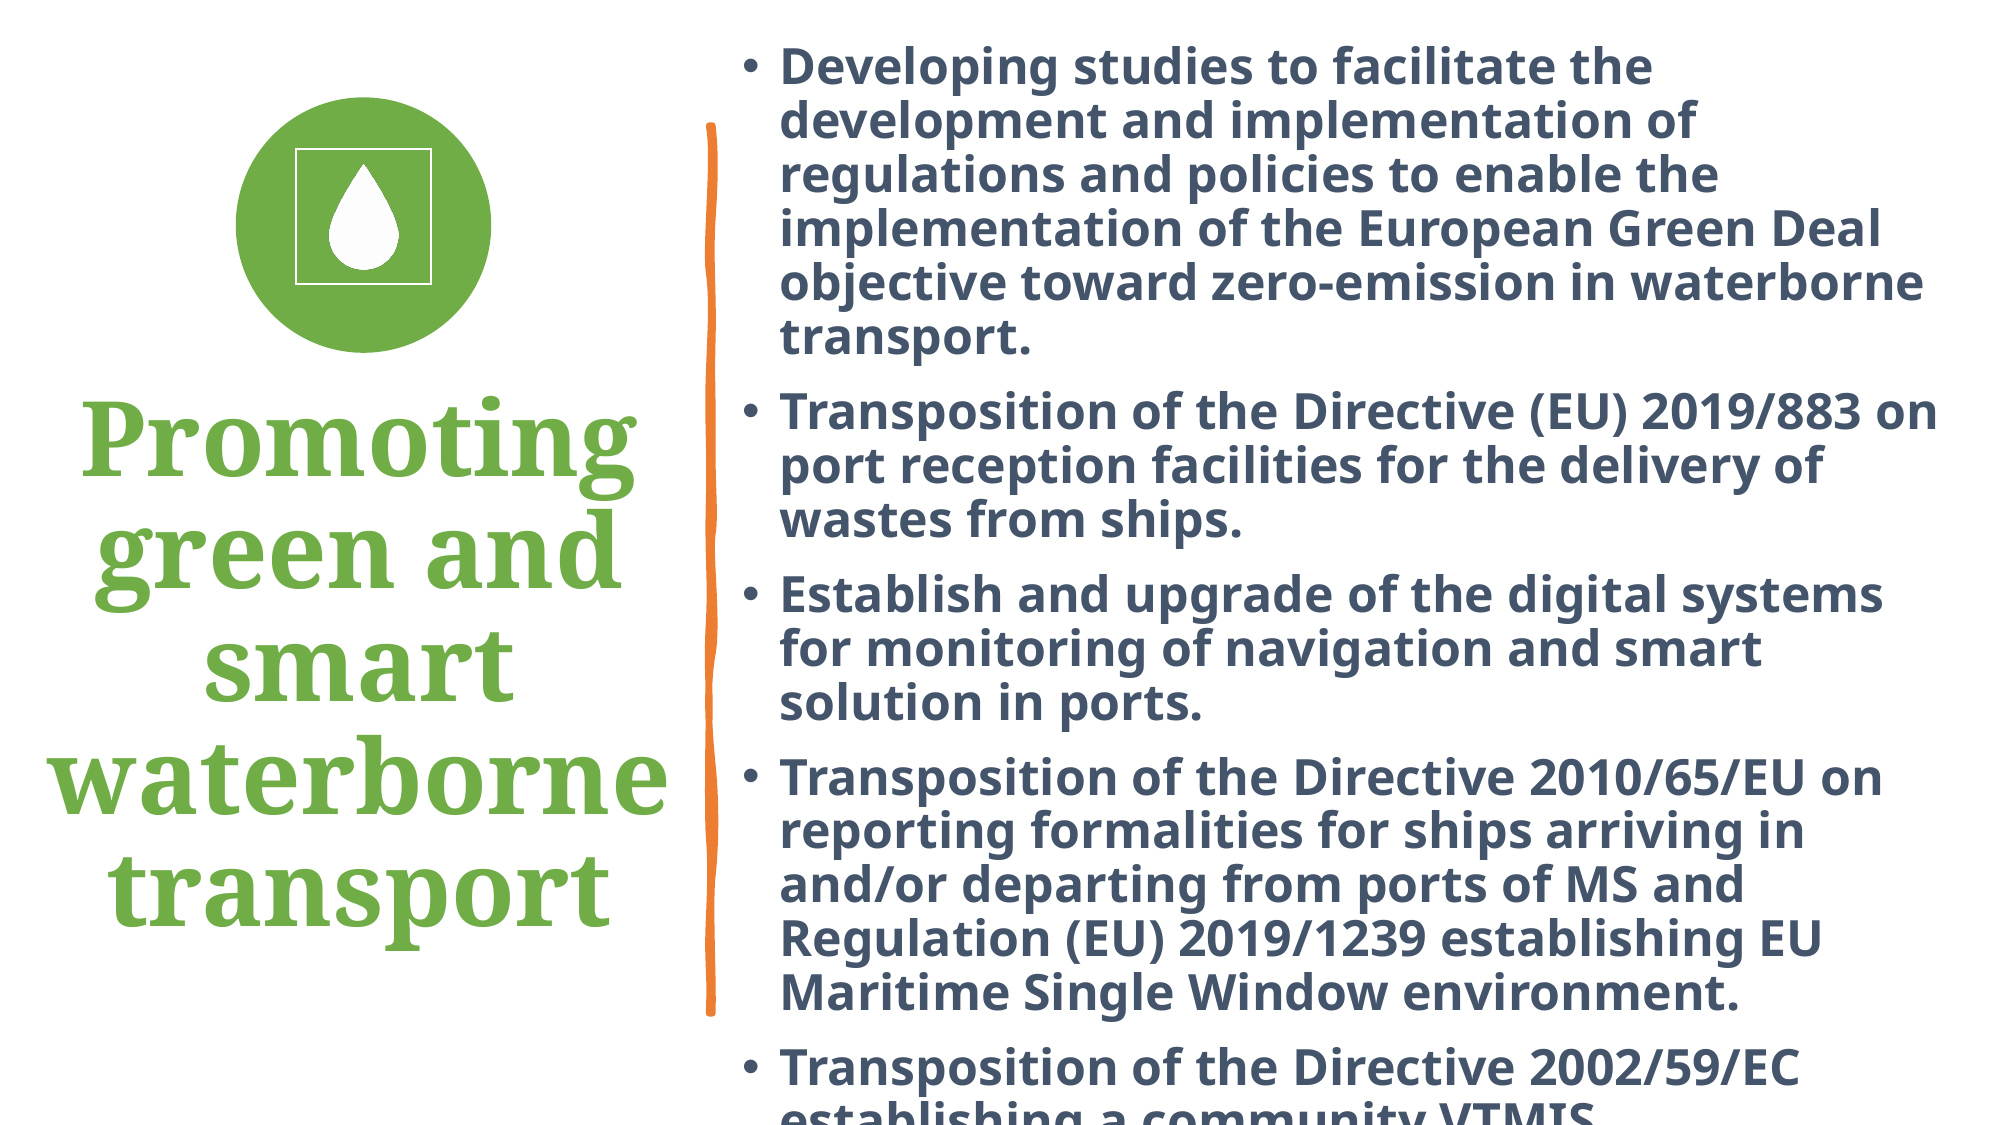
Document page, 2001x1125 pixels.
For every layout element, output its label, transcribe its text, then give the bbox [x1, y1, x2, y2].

text_box [0, 0, 2000, 1125]
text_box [235, 97, 492, 353]
title Promoting green and smart waterborne transport [24, 97, 695, 1014]
text_box [707, 124, 716, 1015]
list Developing studies to facilitate the development and implementation of regulations and policies to enable the implementation of the European Green Deal objective toward zero-emission in waterborne transport. Transposition of the Directive (EU) 2019/883 on port reception facilities for the delivery of wastes from ships. Establish and upgrade of the digital systems for monitoring of navigation and smart solution in ports. Transposition of the Directive 2010/65/EU on reporting formalities for ships arriving in and/or departing from ports of MS and Regulation (EU) 2019/1239 establishing EU Maritime Single Window environment. Transposition of the Directive 2002/59/EC establishing a community VTMIS. Transposition of the EU Acquis on electronic freight transport information and implementation of digital solution to improve multimodality. [727, 34, 1976, 1108]
